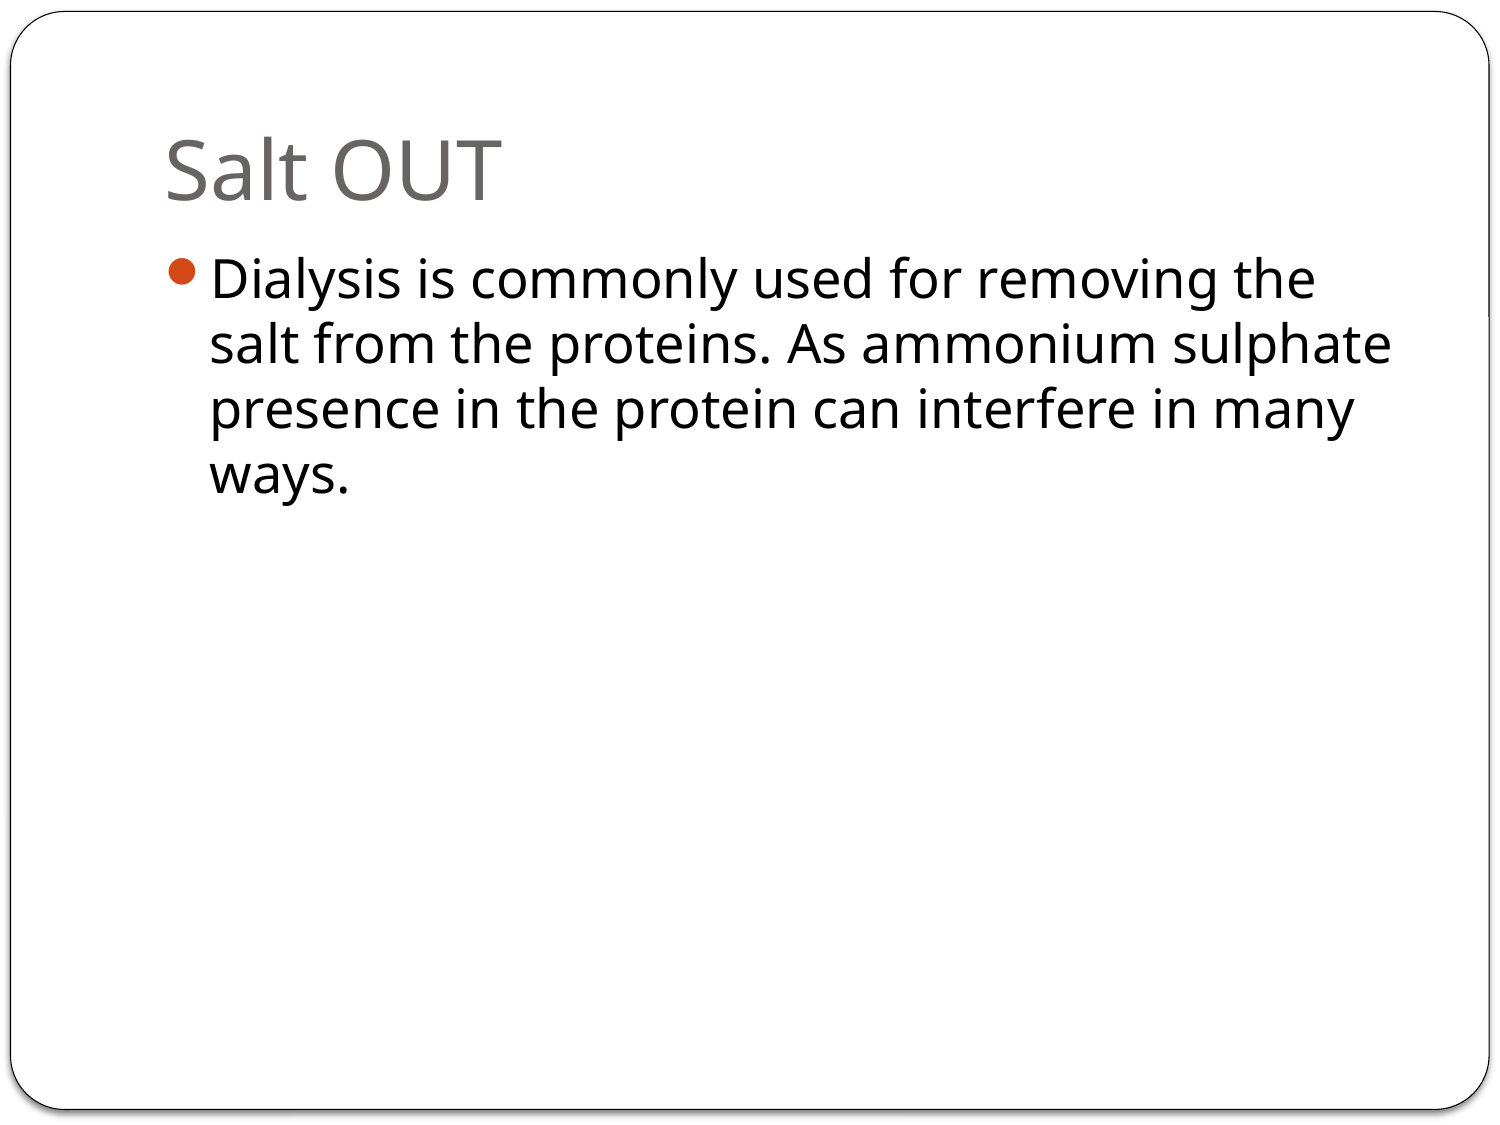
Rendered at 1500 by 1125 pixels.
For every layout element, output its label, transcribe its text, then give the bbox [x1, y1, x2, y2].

title Salt OUT [150, 45, 1425, 233]
list Dialysis is commonly used for removing the salt from the proteins. As ammonium sulphate presence in the protein can interfere in many ways. [150, 237, 1425, 988]
